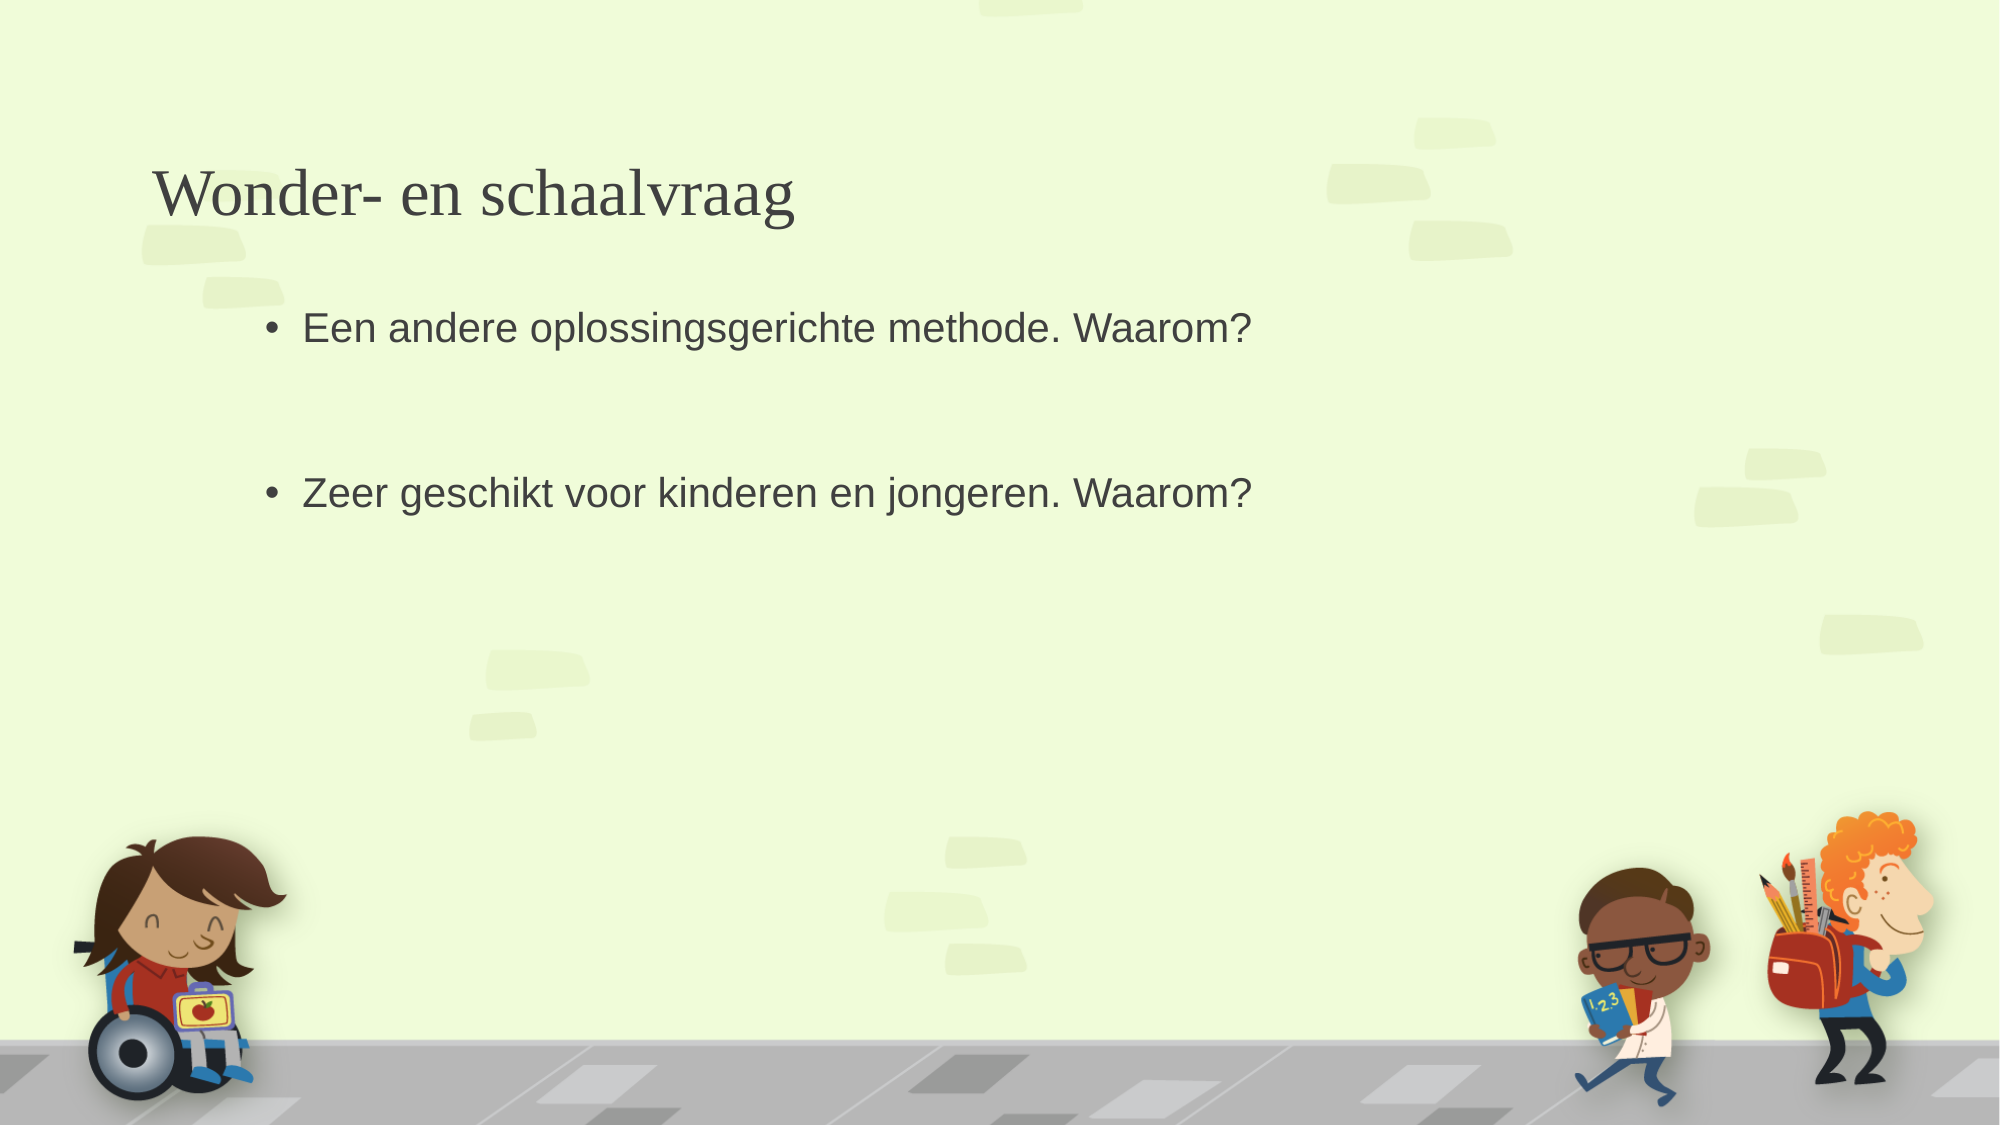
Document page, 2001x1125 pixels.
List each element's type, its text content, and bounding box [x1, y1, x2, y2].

picture [0, 0, 2000, 1125]
title Wonder- en schaalvraag [137, 59, 1750, 238]
list Een andere oplossingsgerichte methode. Waarom? Zeer geschikt voor kinderen en jongeren. Waarom? [249, 299, 1697, 870]
